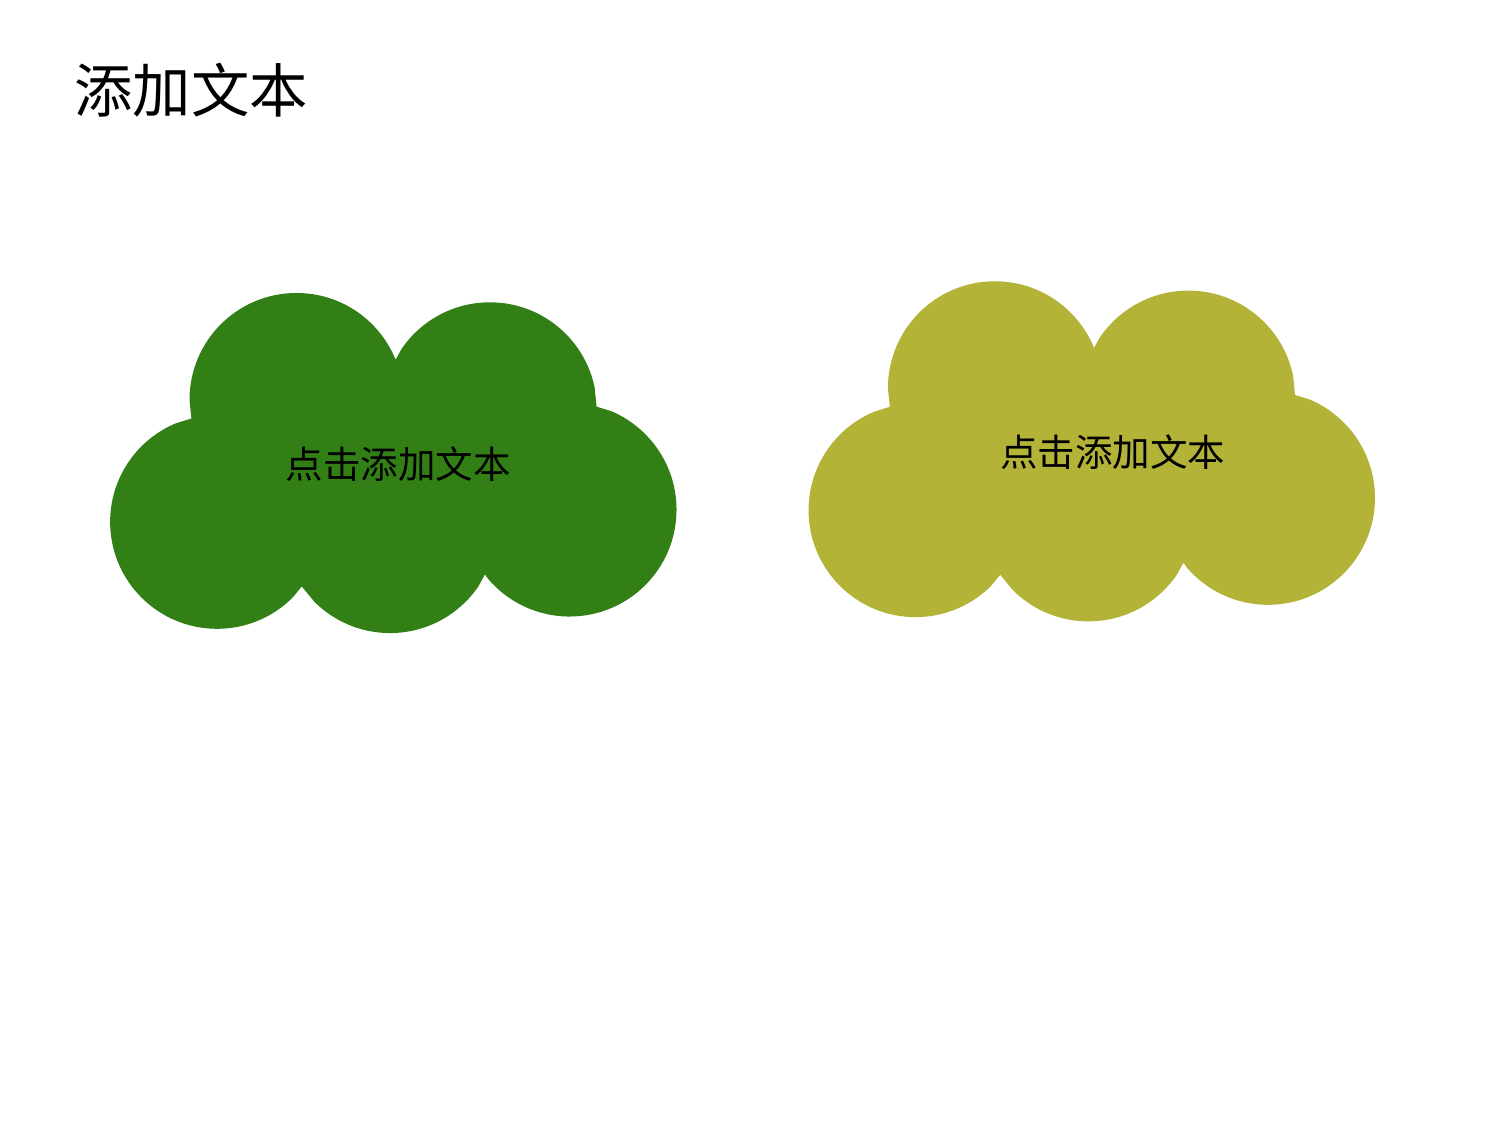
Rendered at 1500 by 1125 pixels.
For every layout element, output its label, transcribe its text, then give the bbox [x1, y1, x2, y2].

text_box 添加文本 [60, 46, 323, 132]
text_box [808, 281, 1500, 1125]
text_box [109, 292, 803, 1125]
